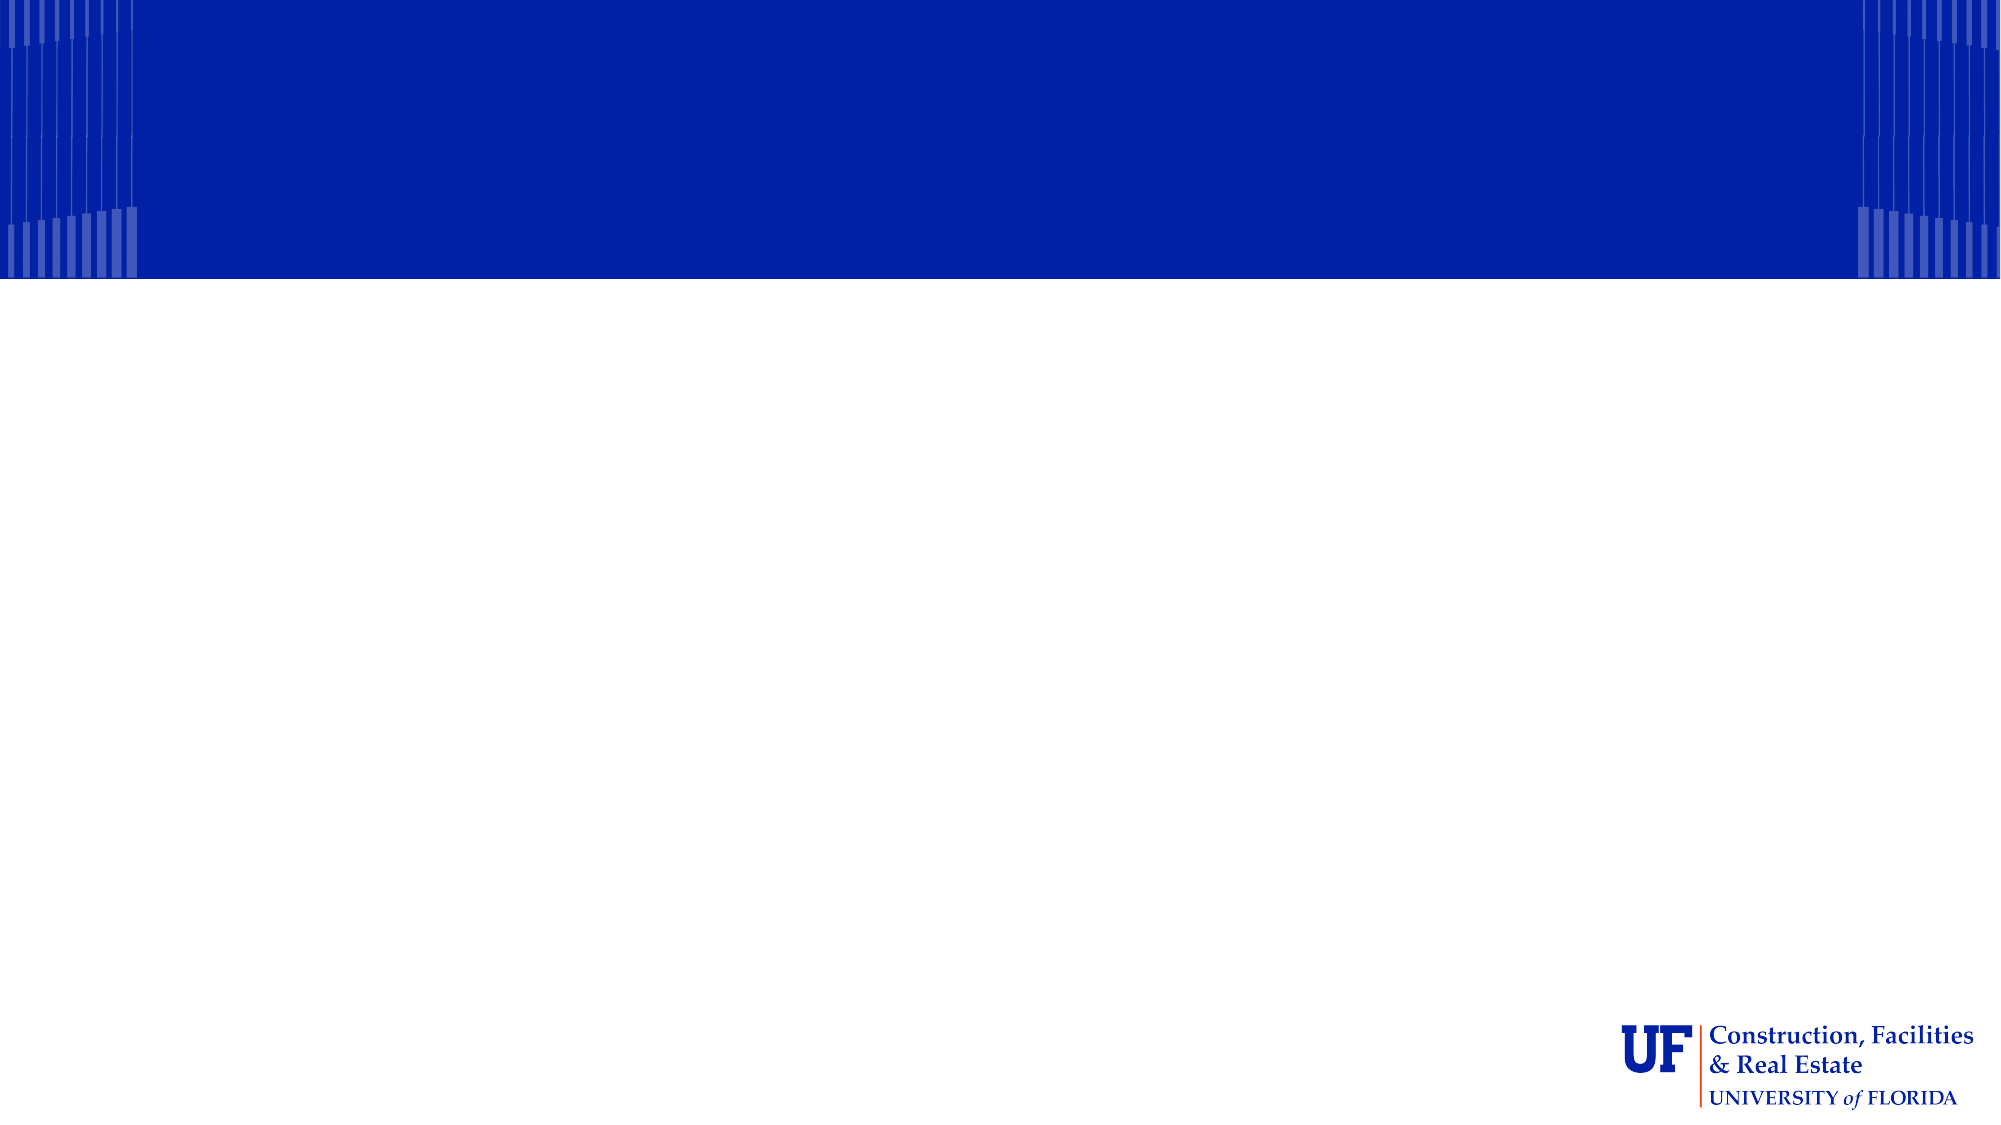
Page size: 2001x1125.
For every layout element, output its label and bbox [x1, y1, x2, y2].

picture [1858, 0, 2001, 278]
picture [0, 0, 137, 278]
picture [1612, 1013, 1983, 1122]
